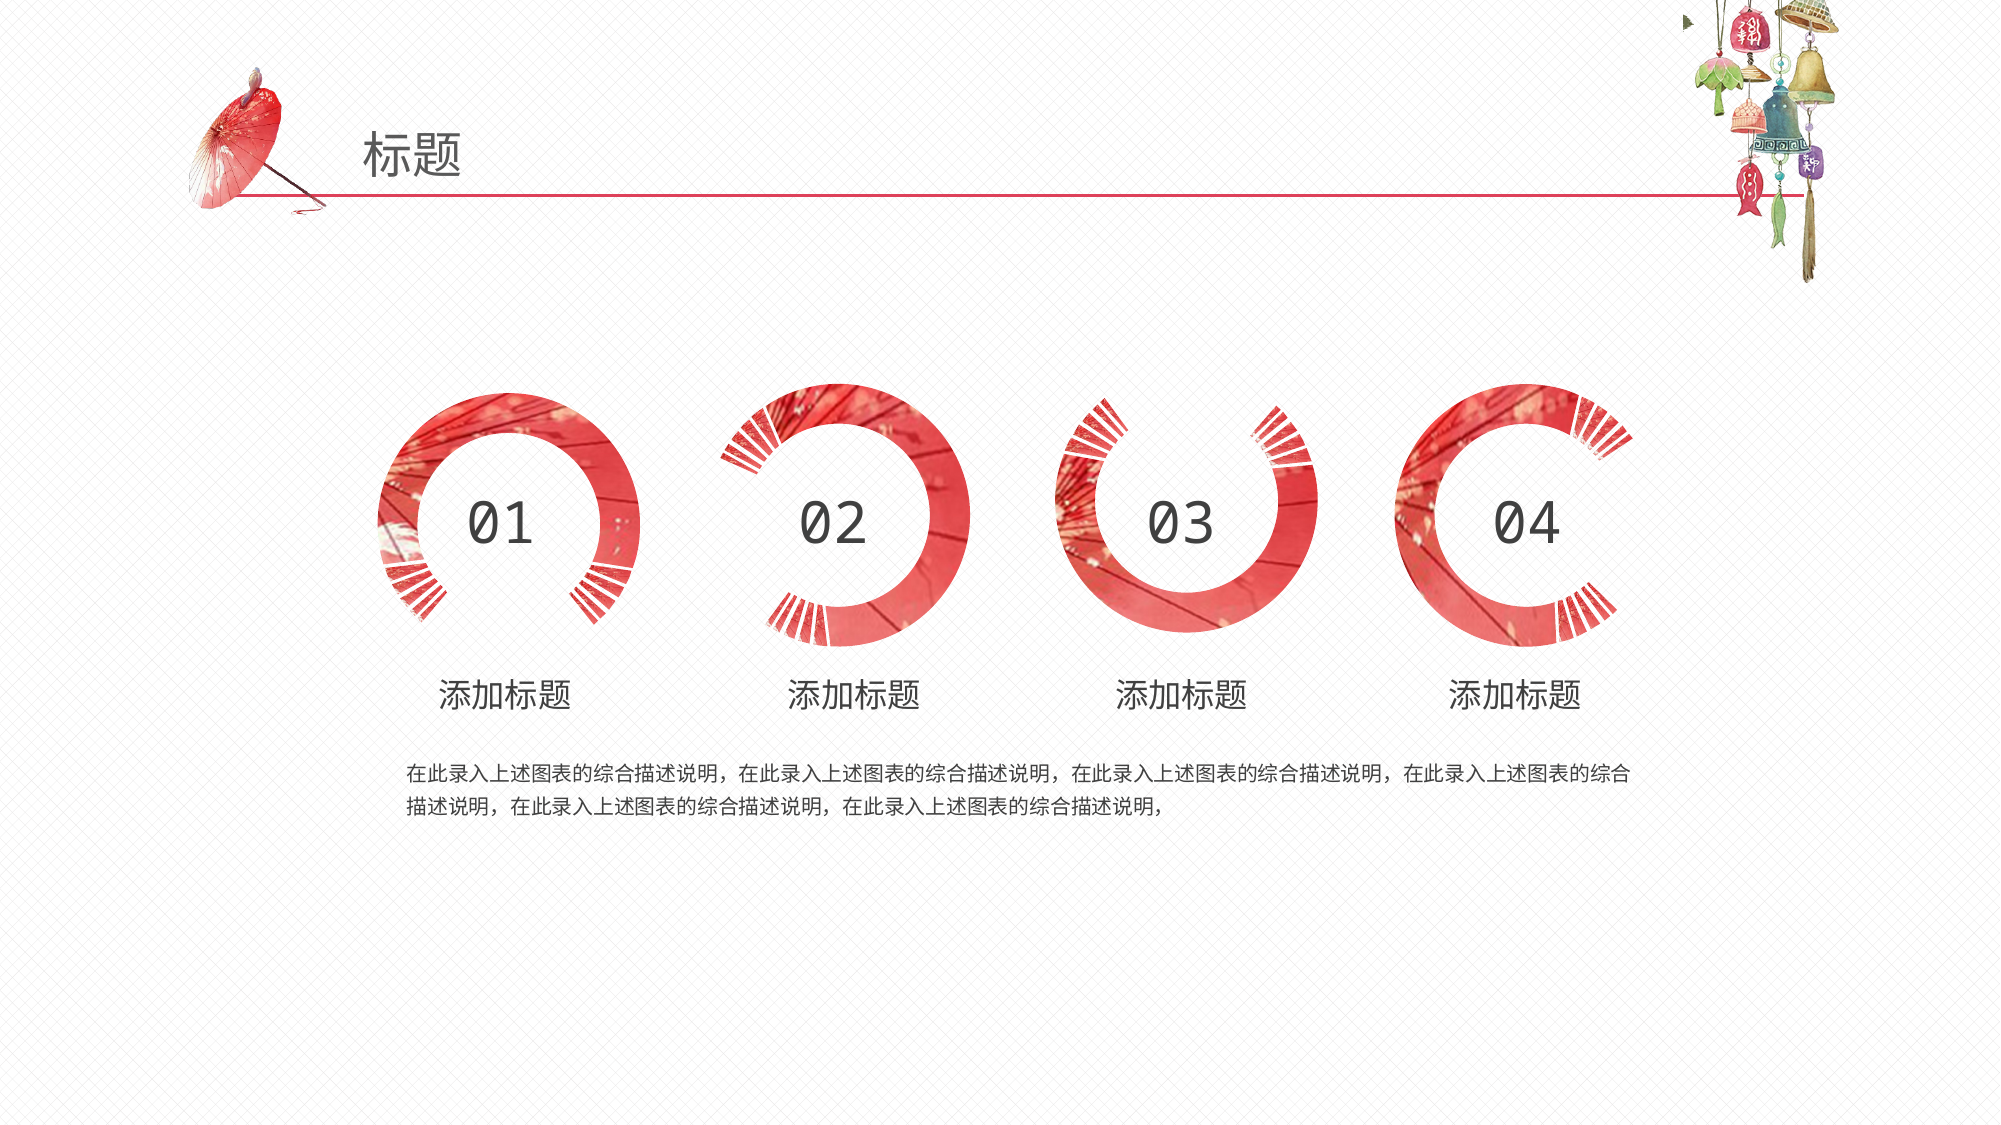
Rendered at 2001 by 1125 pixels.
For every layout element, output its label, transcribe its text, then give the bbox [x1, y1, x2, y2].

text_box 添加标题 [1433, 666, 1597, 722]
picture [1683, 0, 1888, 307]
text_box 添加标题 [772, 666, 936, 722]
text_box 在此录入上述图表的综合描述说明，在此录入上述图表的综合描述说明，在此录入上述图表的综合描述说明，在此录入上述图表的综合描述说明，在此录入上述图表的综合描述说明，在此录入上述图表的综合描述说明， [391, 746, 1662, 826]
text_box 添加标题 [423, 666, 587, 722]
text_box 标题 [331, 116, 506, 192]
picture [178, 41, 331, 230]
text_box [377, 392, 641, 625]
text_box 添加标题 [1100, 666, 1263, 722]
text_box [1388, 377, 1633, 648]
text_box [1052, 397, 1319, 636]
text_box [720, 369, 985, 648]
